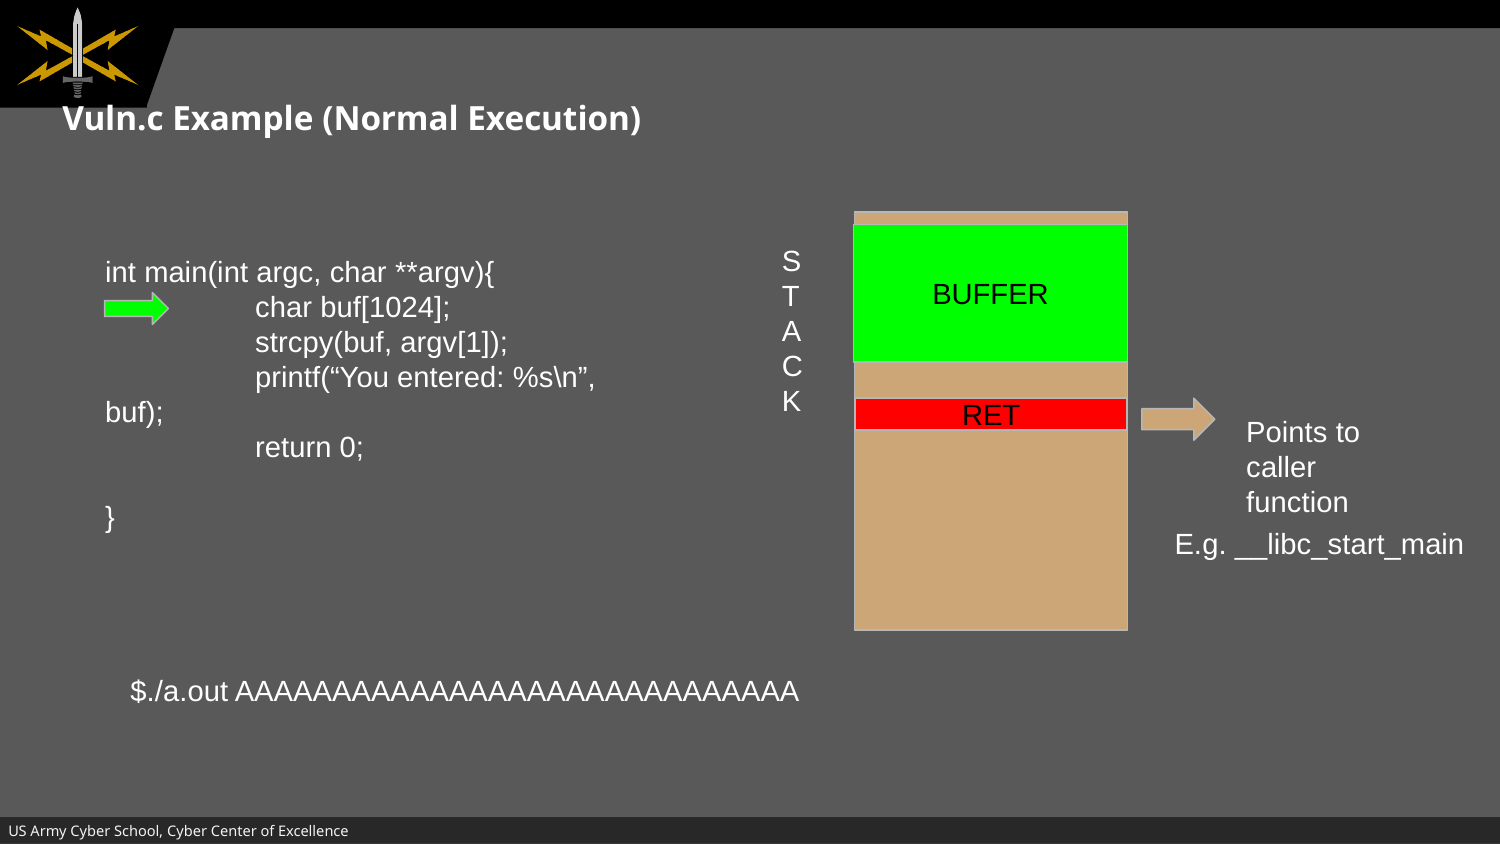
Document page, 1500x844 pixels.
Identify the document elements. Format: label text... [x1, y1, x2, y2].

text_box BUFFER [853, 224, 1128, 362]
text_box E.g. __libc_start_main [1159, 510, 1488, 584]
text_box RET [855, 398, 1127, 430]
picture [5, 3, 151, 102]
title Vuln.c Example (Normal Execution) [51, 72, 1449, 167]
text_box $./a.out AAAAAAAAAAAAAAAAAAAAAAAAAAAAA [115, 657, 943, 732]
text_box STACK [766, 227, 810, 586]
text_box [854, 212, 1128, 224]
text_box [1141, 398, 1215, 441]
text_box Points to caller function [1231, 398, 1442, 491]
text_box [854, 362, 1128, 631]
text_box [104, 292, 169, 325]
text_box int main(int argc, char **argv){ char buf[1024]; strcpy(buf, argv[1]); printf(“You entered: %s\n”, buf); return 0; } [90, 238, 622, 542]
